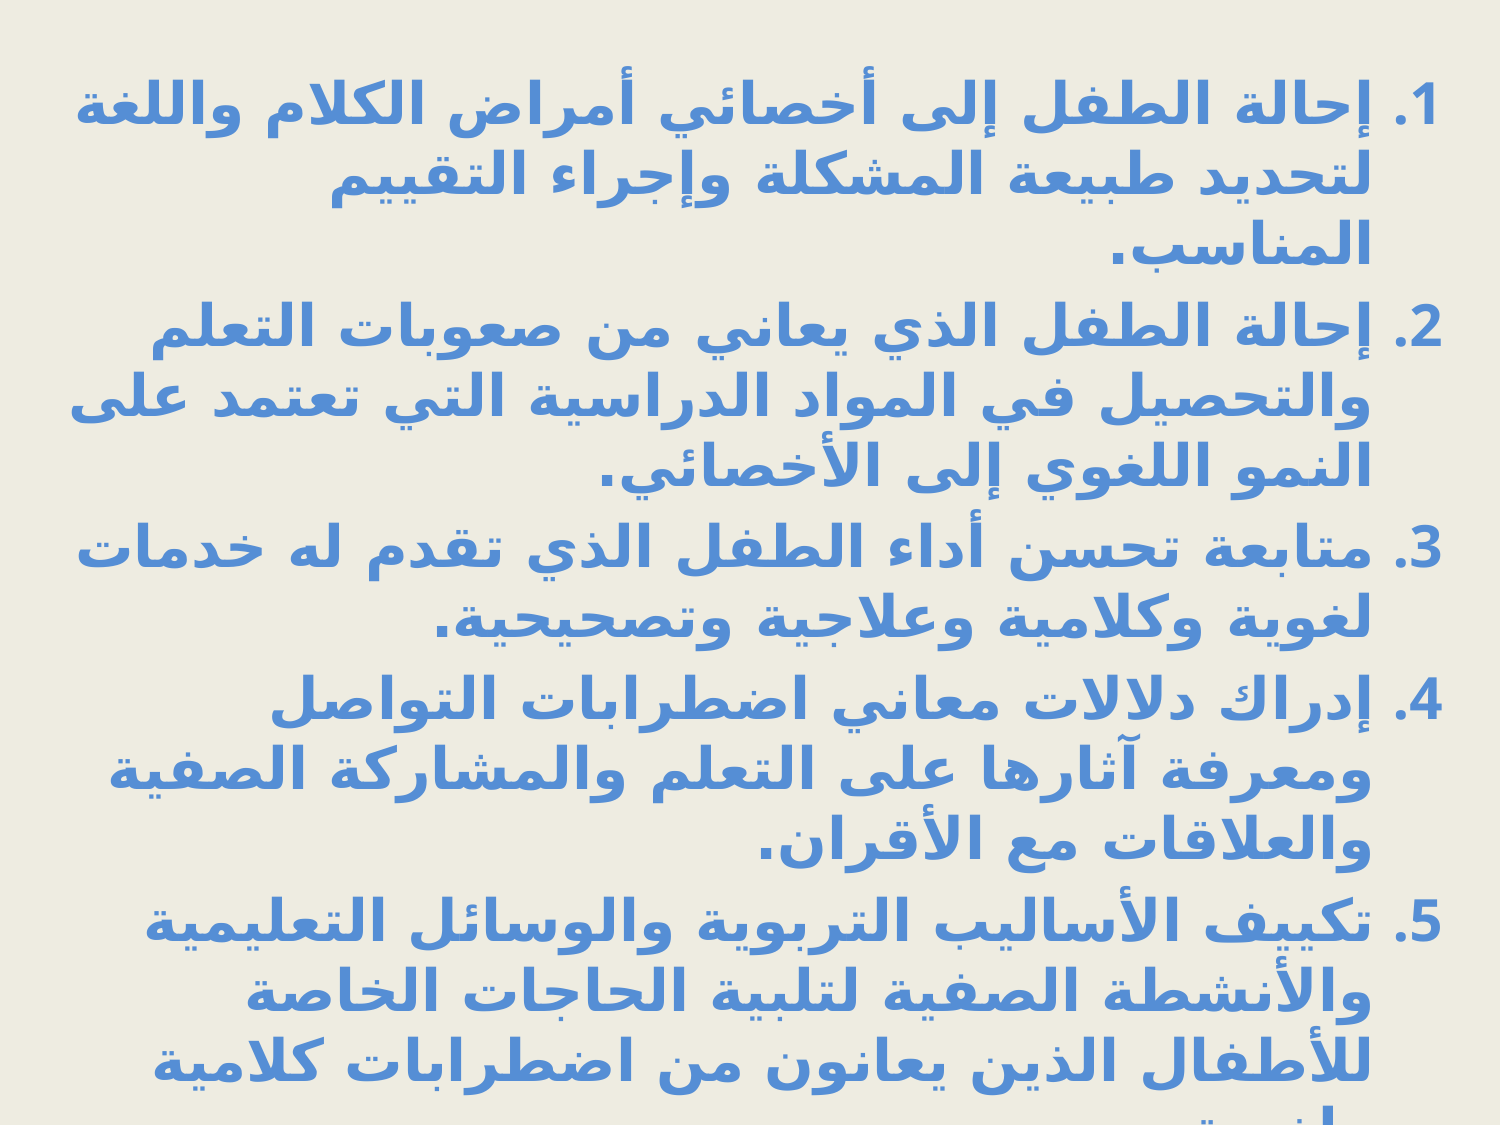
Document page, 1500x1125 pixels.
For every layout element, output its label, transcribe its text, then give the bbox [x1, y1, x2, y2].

subtitle إحالة الطفل إلى أخصائي أمراض الكلام واللغة لتحديد طبيعة المشكلة وإجراء التقييم المناسب. إحالة الطفل الذي يعاني من صعوبات التعلم والتحصيل في المواد الدراسية التي تعتمد على النمو اللغوي إلى الأخصائي. متابعة تحسن أداء الطفل الذي تقدم له خدمات لغوية وكلامية وعلاجية وتصحيحية. إدراك دلالات معاني اضطرابات التواصل ومعرفة آثارها على التعلم والمشاركة الصفية والعلاقات مع الأقران. تكييف الأساليب التربوية والوسائل التعليمية والأنشطة الصفية لتلبية الحاجات الخاصة للأطفال الذين يعانون من اضطرابات كلامية ولغوية. تشجيع الطفل وتعزيزه على اكتساب المهارات اللغوية والكلامية الجديدة في غرف الصف. تطوير مهارات الاستماع الفعال لدى الطلاب وتشجيعهم لكي يسألوا أسئلة توضيحية عندما تكون المعلومات غامضة أو لا يكون لديهم تفصيلات. [35, 58, 1465, 1055]
